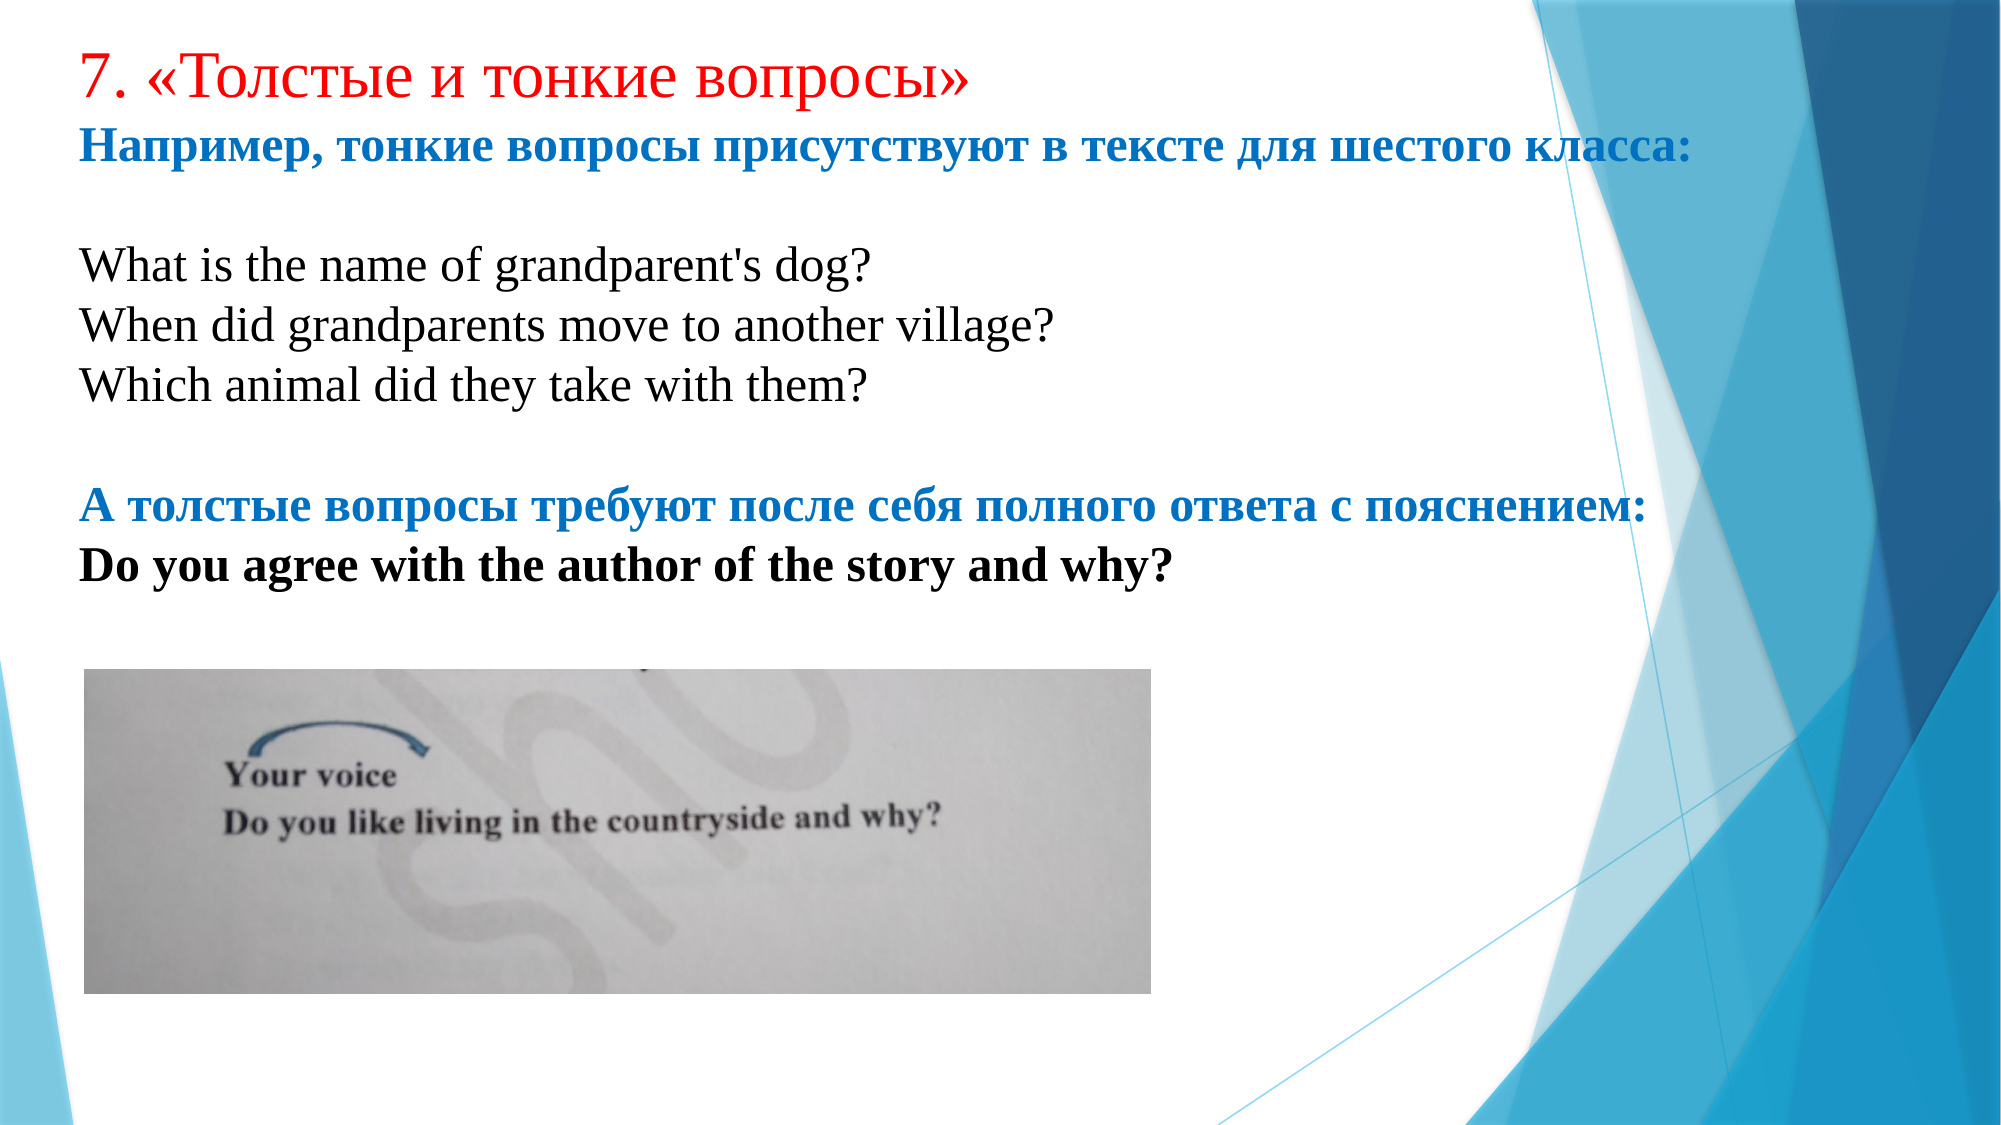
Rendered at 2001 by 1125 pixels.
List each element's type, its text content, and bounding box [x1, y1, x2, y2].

text_box 7. «Толстые и тонкие вопросы» Например, тонкие вопросы присутствуют в тексте для шестого класса: What is the name of grandparent's dog? When did grandparents move to another village? Which animal did they take with them? А толстые вопросы требуют после себя полного ответа с пояснением: Do you agree with the author of the story and why? [64, 23, 1734, 759]
picture [84, 668, 1151, 995]
